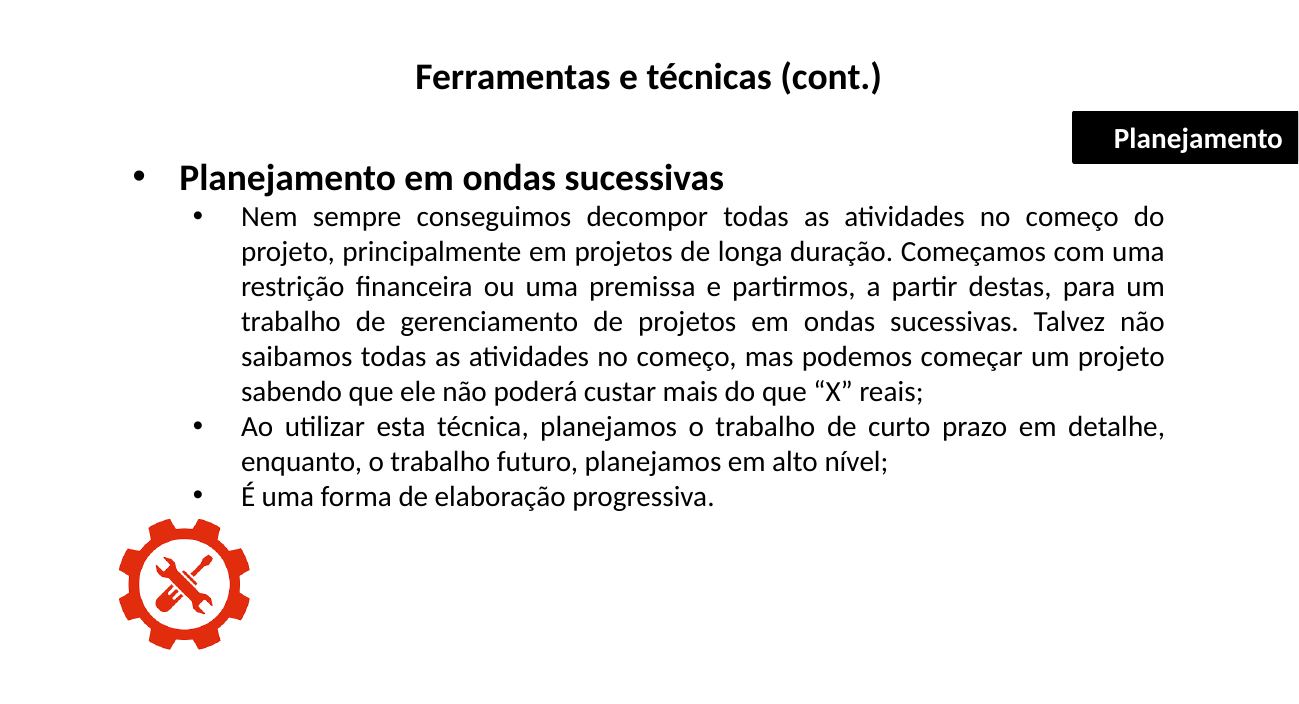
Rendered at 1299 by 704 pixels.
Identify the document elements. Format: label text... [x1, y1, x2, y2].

text_box Planejamento em ondas sucessivas Nem sempre conseguimos decompor todas as atividades no começo do projeto, principalmente em projetos de longa duração. Começamos com uma restrição financeira ou uma premissa e partirmos, a partir destas, para um trabalho de gerenciamento de projetos em ondas sucessivas. Talvez não saibamos todas as atividades no começo, mas podemos começar um projeto sabendo que ele não poderá custar mais do que “X” reais; Ao utilizar esta técnica, planejamos o trabalho de curto prazo em detalhe, enquanto, o trabalho futuro, planejamos em alto nível; É uma forma de elaboração progressiva. [117, 145, 1181, 524]
text_box Planejamento [1074, 112, 1299, 162]
picture [117, 517, 251, 651]
text_box Ferramentas e técnicas (cont.) [0, 44, 1299, 106]
